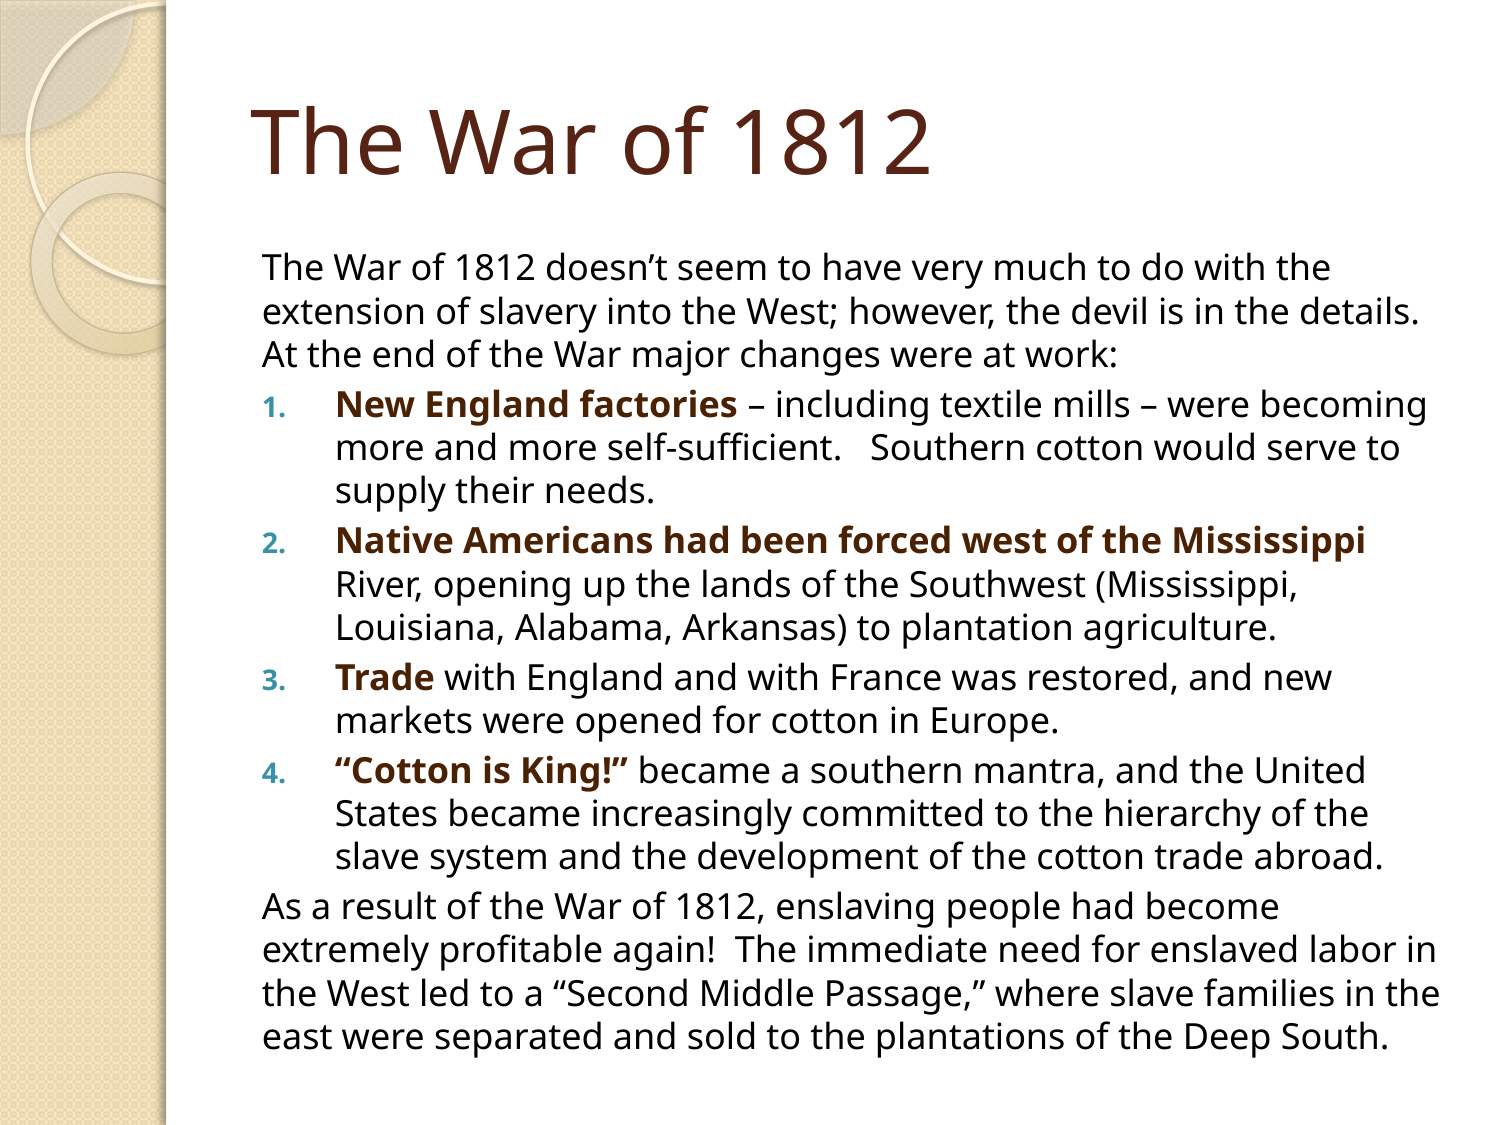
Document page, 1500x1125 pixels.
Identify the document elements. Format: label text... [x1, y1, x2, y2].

title The War of 1812 [235, 45, 1466, 233]
list The War of 1812 doesn’t seem to have very much to do with the extension of slavery into the West; however, the devil is in the details. At the end of the War major changes were at work: New England factories – including textile mills – were becoming more and more self-sufficient. Southern cotton would serve to supply their needs. Native Americans had been forced west of the Mississippi River, opening up the lands of the Southwest (Mississippi, Louisiana, Alabama, Arkansas) to plantation agriculture. Trade with England and with France was restored, and new markets were opened for cotton in Europe. “Cotton is King!” became a southern mantra, and the United States became increasingly committed to the hierarchy of the slave system and the development of the cotton trade abroad. As a result of the War of 1812, enslaving people had become extremely profitable again! The immediate need for enslaved labor in the West led to a “Second Middle Passage,” where slave families in the east were separated and sold to the plantations of the Deep South. [235, 237, 1466, 1088]
